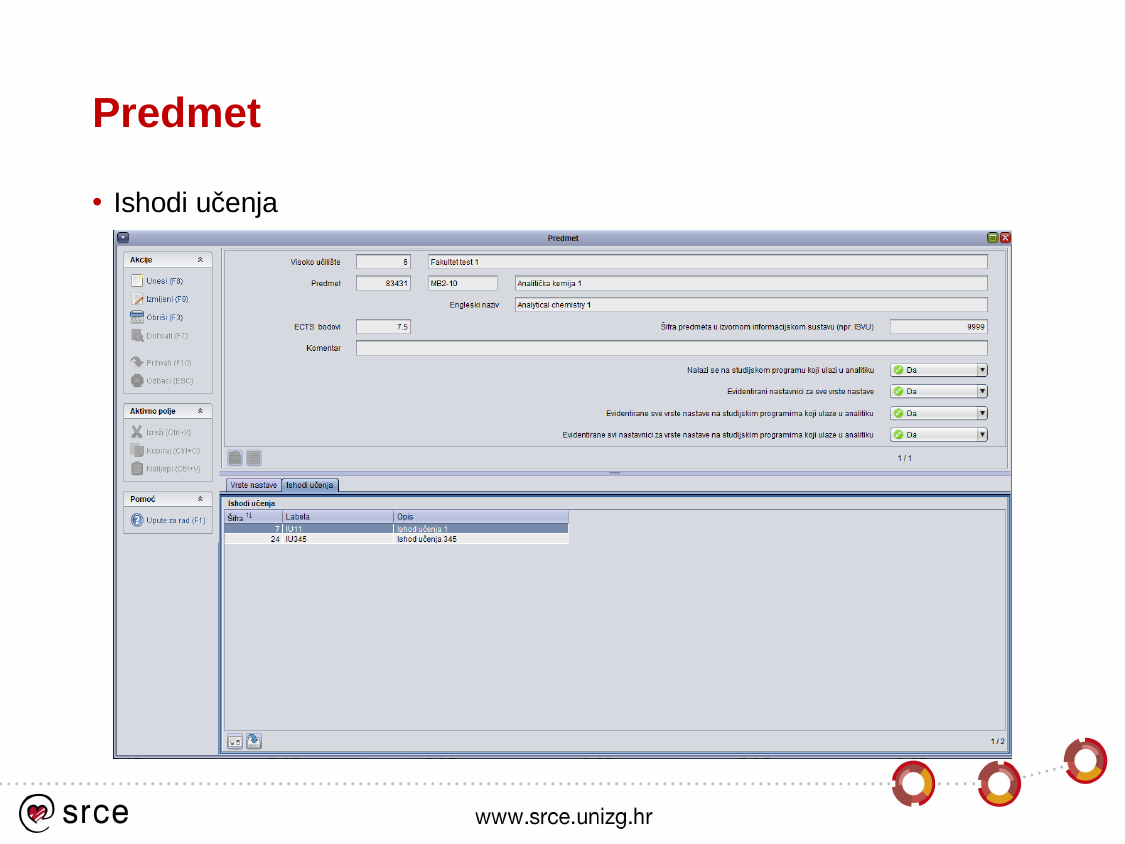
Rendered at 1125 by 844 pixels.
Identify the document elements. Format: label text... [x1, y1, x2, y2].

picture [0, 0, 1125, 844]
list Ishodi učenja [77, 181, 1048, 717]
title Predmet [77, 63, 1048, 165]
